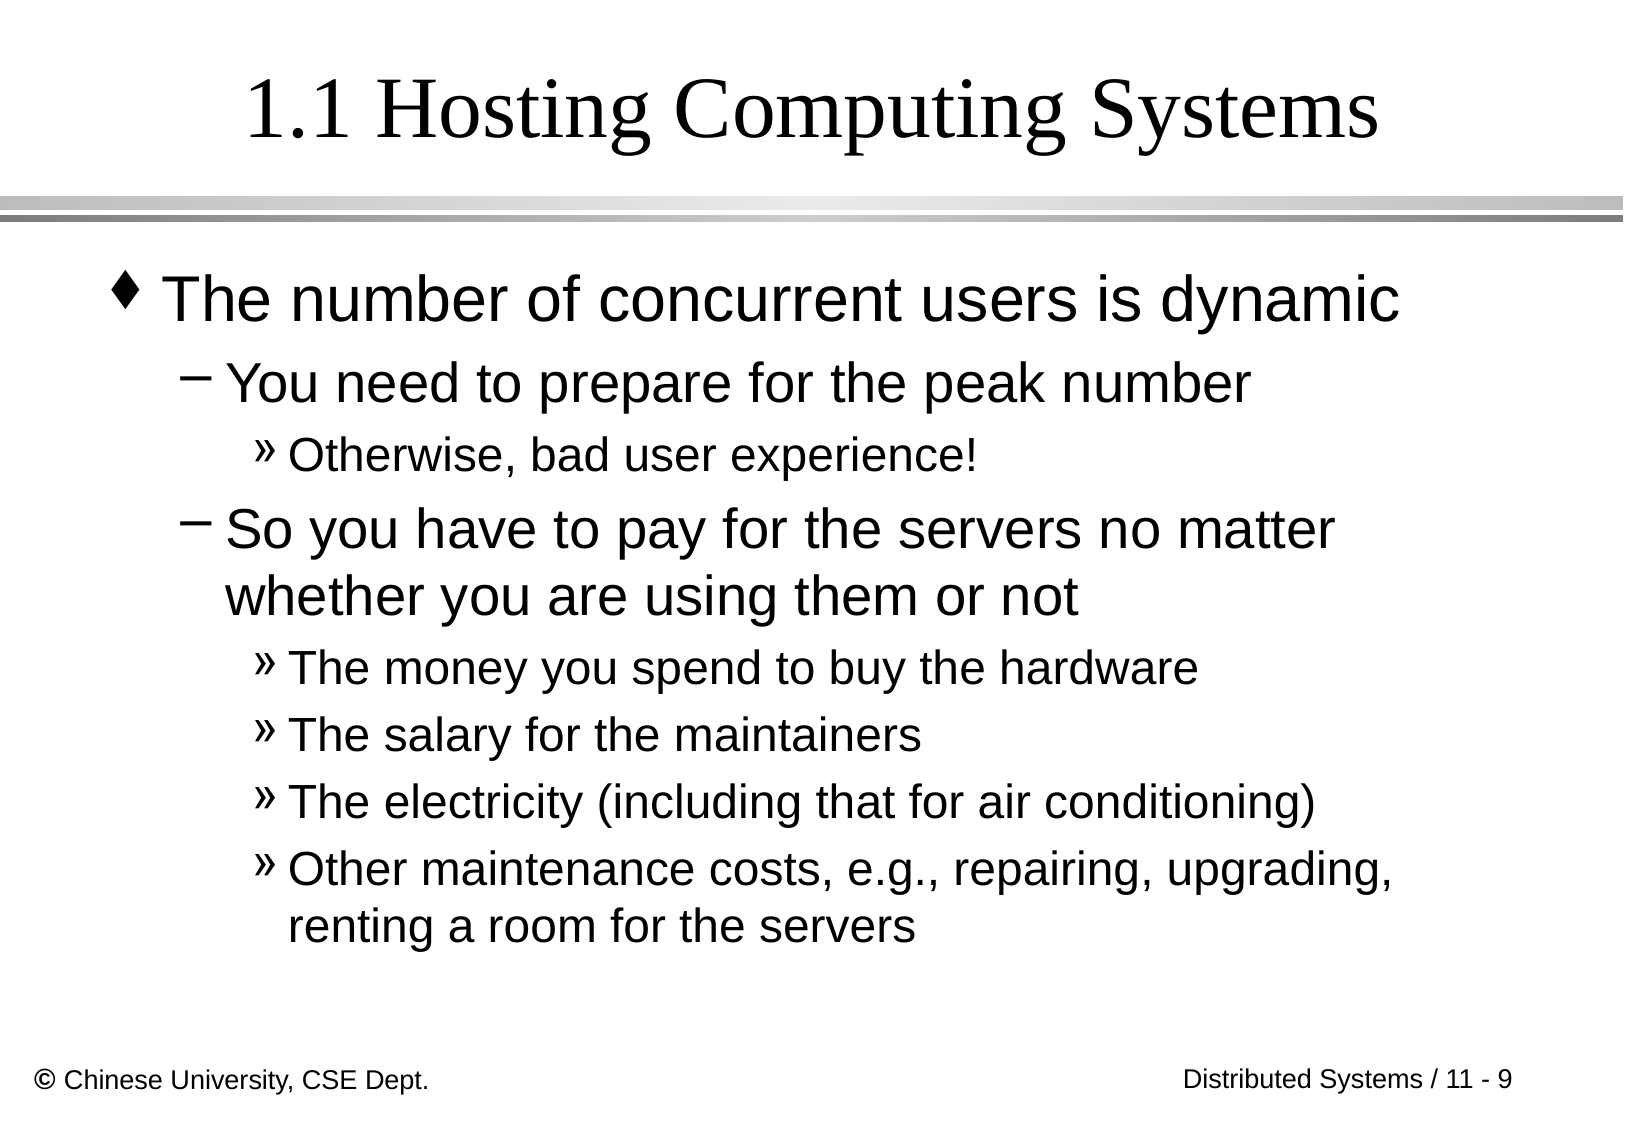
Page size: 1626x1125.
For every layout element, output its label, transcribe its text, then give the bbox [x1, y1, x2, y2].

list The number of concurrent users is dynamic You need to prepare for the peak number Otherwise, bad user experience! So you have to pay for the servers no matter whether you are using them or not The money you spend to buy the hardware The salary for the maintainers The electricity (including that for air conditioning) Other maintenance costs, e.g., repairing, upgrading, renting a room for the servers [92, 249, 1506, 1038]
title 1.1 Hosting Computing Systems [50, 62, 1575, 163]
